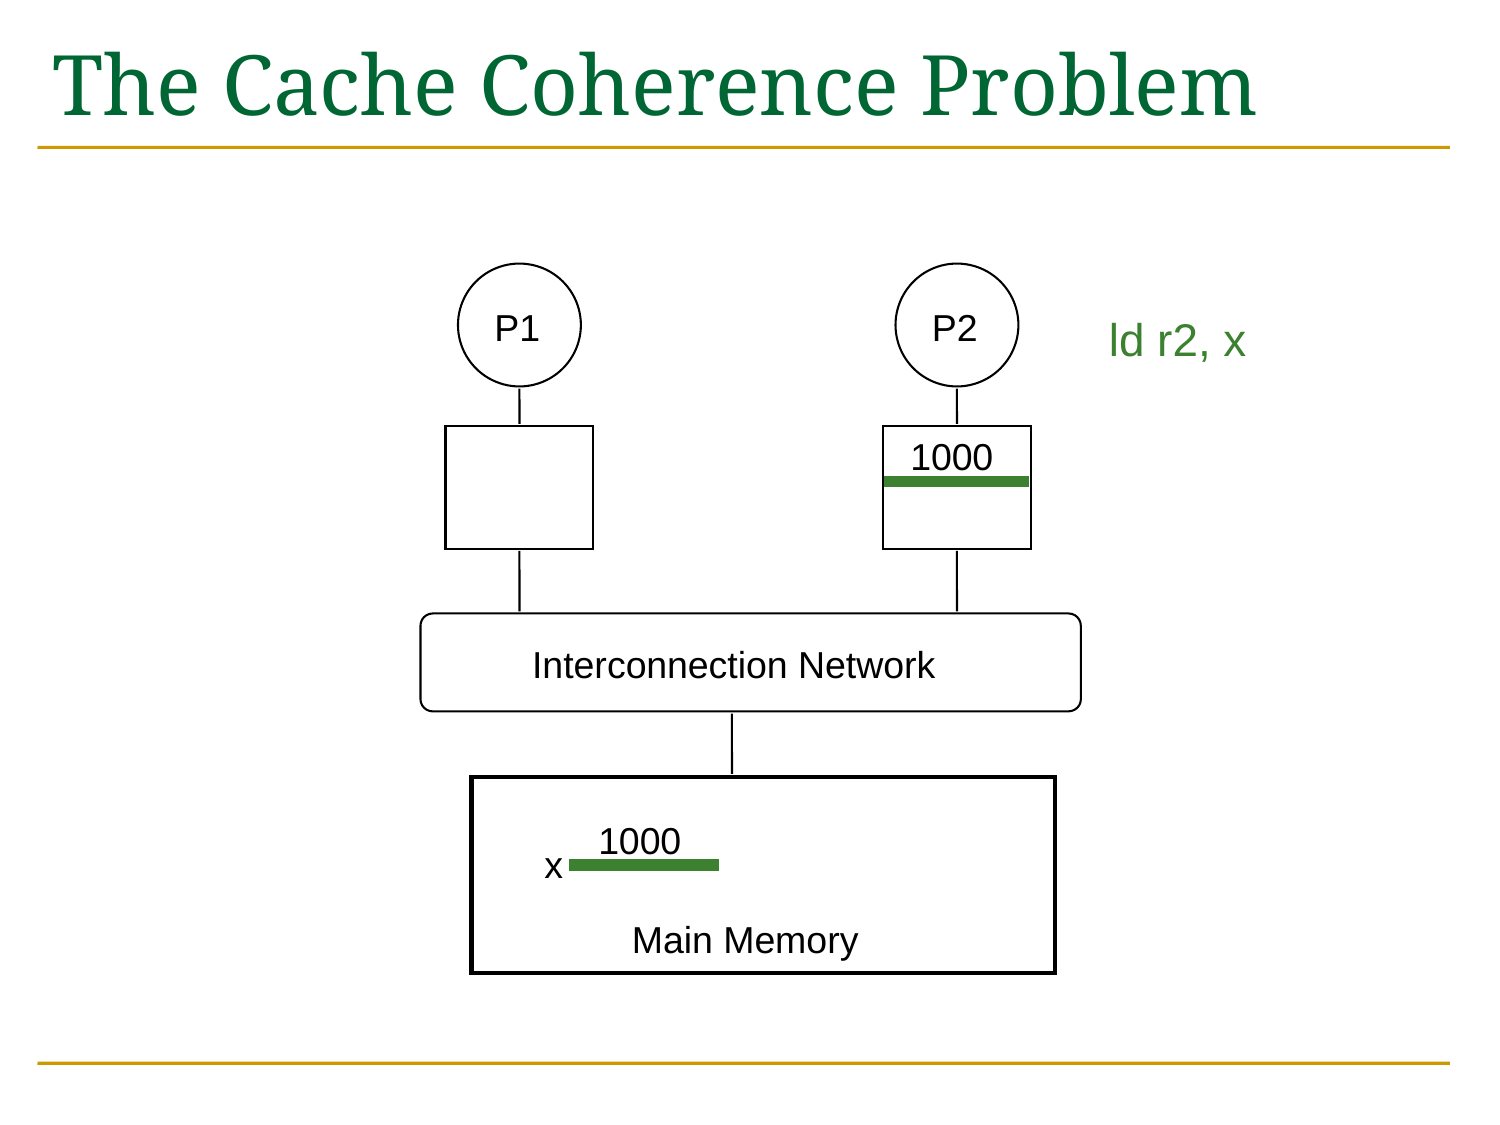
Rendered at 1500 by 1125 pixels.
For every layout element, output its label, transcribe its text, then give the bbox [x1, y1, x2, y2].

text_box P1 [479, 296, 556, 357]
text_box [885, 477, 1028, 487]
title The Cache Coherence Problem [37, 24, 1450, 200]
text_box [471, 777, 1055, 973]
text_box Main Memory [617, 908, 874, 969]
text_box [895, 263, 1019, 387]
text_box [578, 859, 719, 870]
text_box [445, 426, 594, 549]
text_box x [529, 834, 578, 894]
text_box 1000 [895, 425, 1009, 486]
text_box Interconnection Network [517, 633, 951, 694]
text_box ld r2, x [1094, 303, 1262, 374]
text_box P2 [917, 296, 993, 356]
text_box [457, 263, 581, 387]
text_box [420, 613, 1081, 712]
text_box [882, 426, 1031, 549]
text_box 1000 [583, 809, 697, 869]
